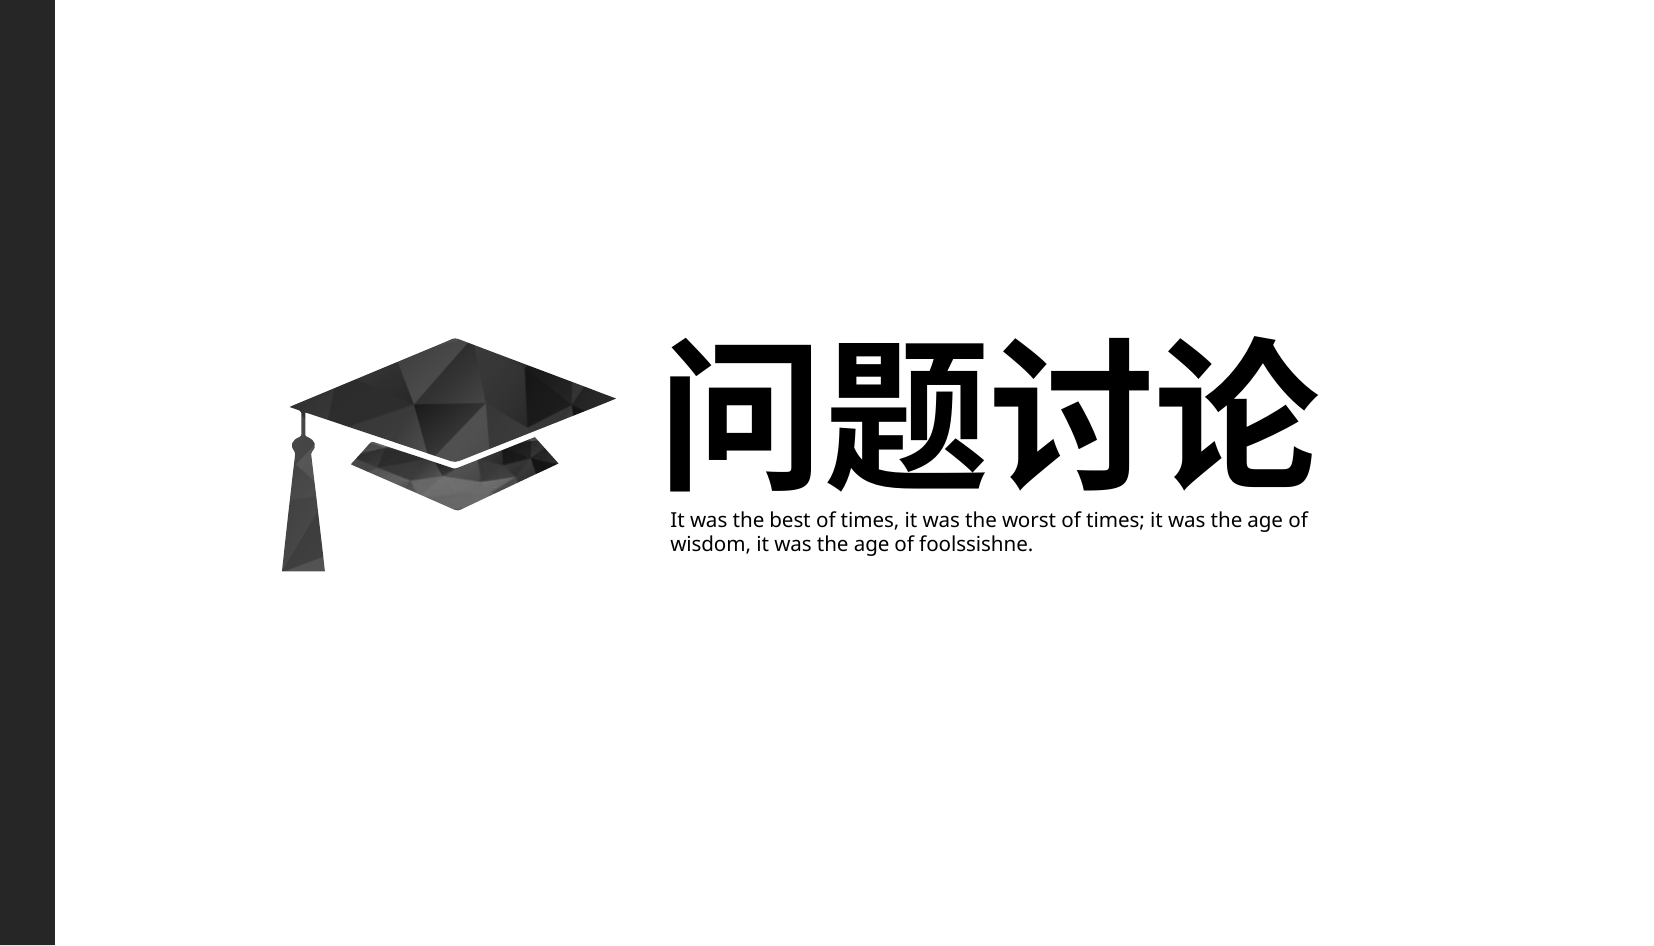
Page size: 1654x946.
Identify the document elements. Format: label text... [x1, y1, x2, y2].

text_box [281, 337, 617, 572]
text_box [0, 0, 57, 946]
text_box It was the best of times, it was the worst of times; it was the age of wisdom, it was the age of foolssishne. [655, 499, 1354, 564]
text_box 问题讨论 [644, 305, 1372, 519]
